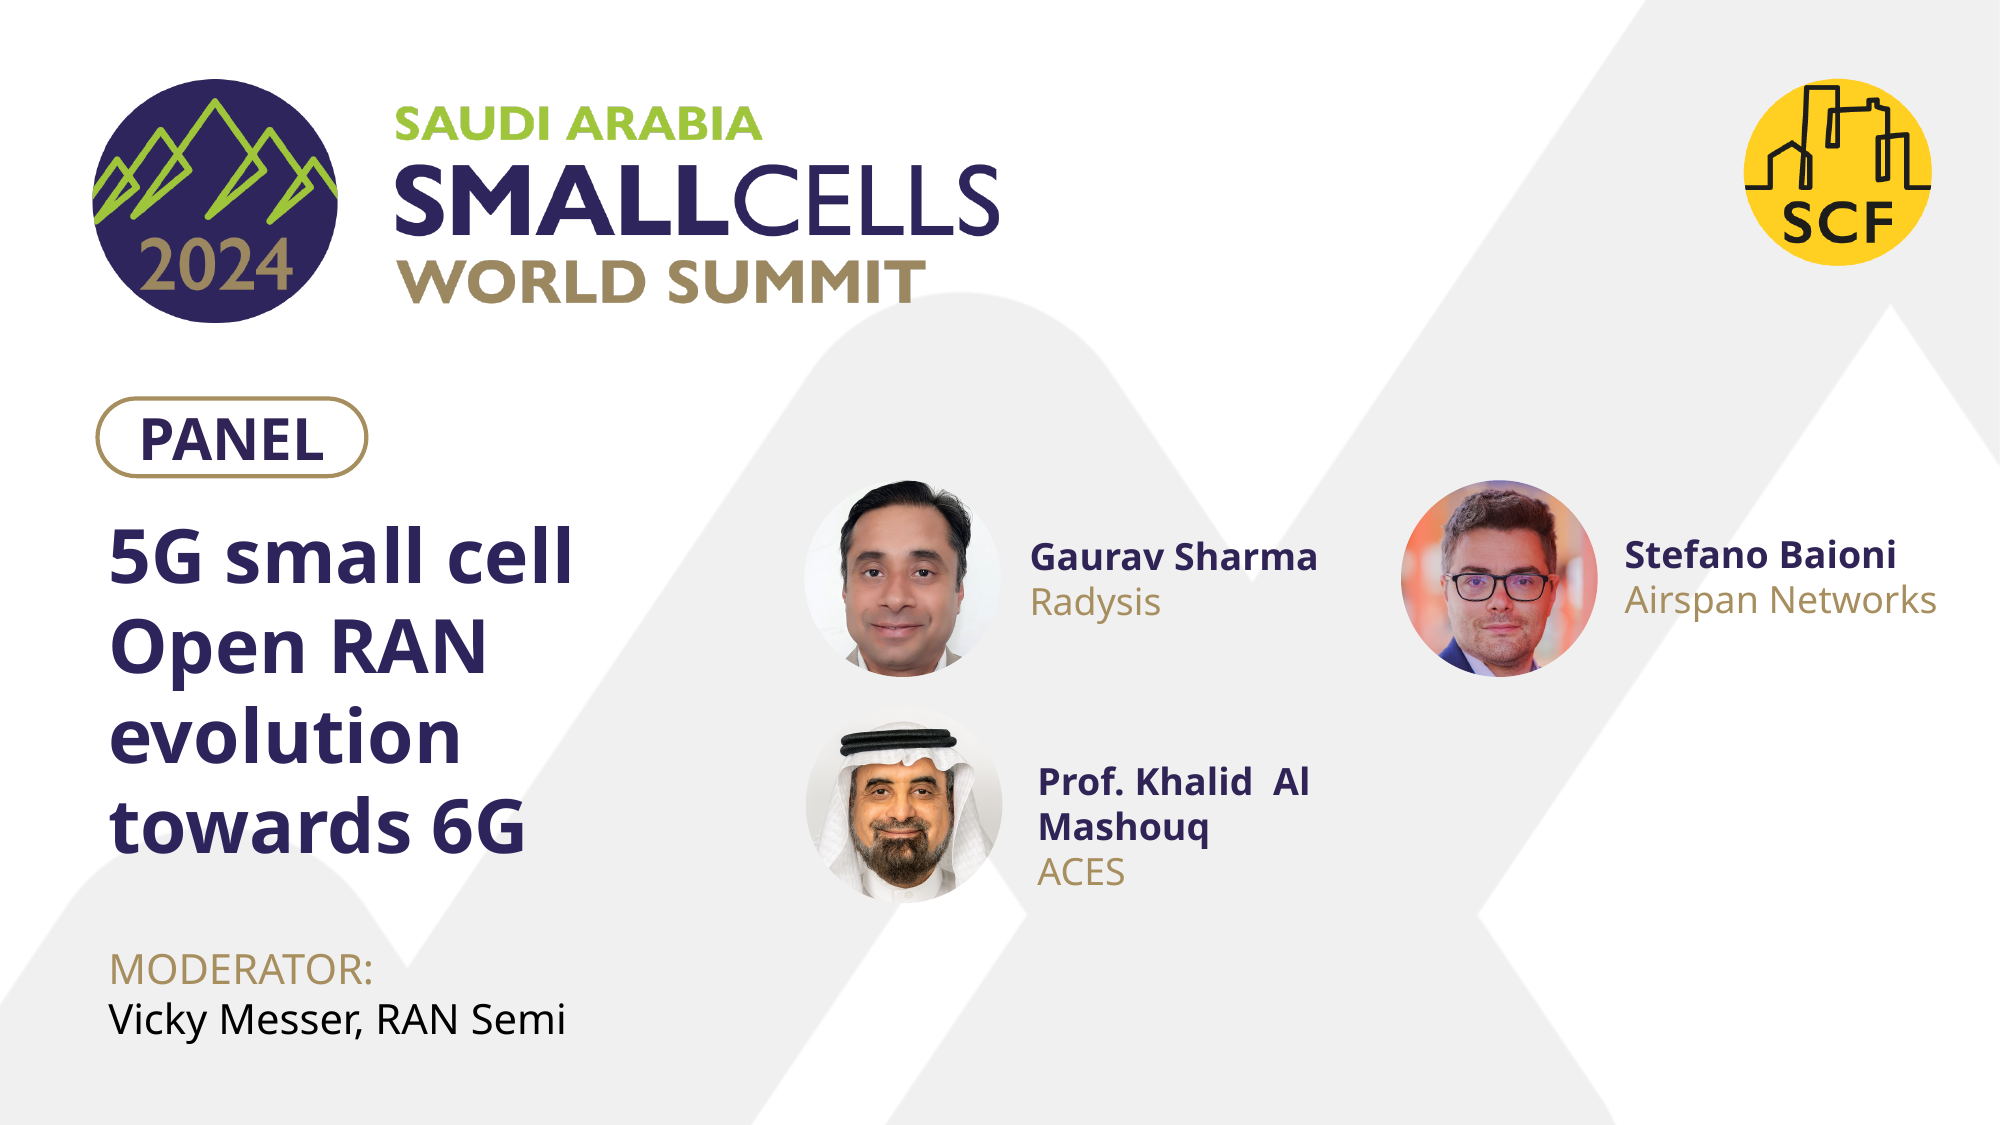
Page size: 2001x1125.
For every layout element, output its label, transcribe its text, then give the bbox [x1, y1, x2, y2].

text_box Stefano Baioni Airspan Networks [1624, 530, 2000, 621]
picture [0, 0, 2000, 1125]
text_box Gaurav Sharma Radysis [1029, 533, 1400, 624]
text_box Prof. Khalid Al Mashouq ACES [1037, 757, 1478, 893]
title 5G small cell Open RAN evolution towards 6G [108, 508, 730, 904]
list MODERATOR: Vicky Messer, RAN Semi [108, 942, 730, 1050]
